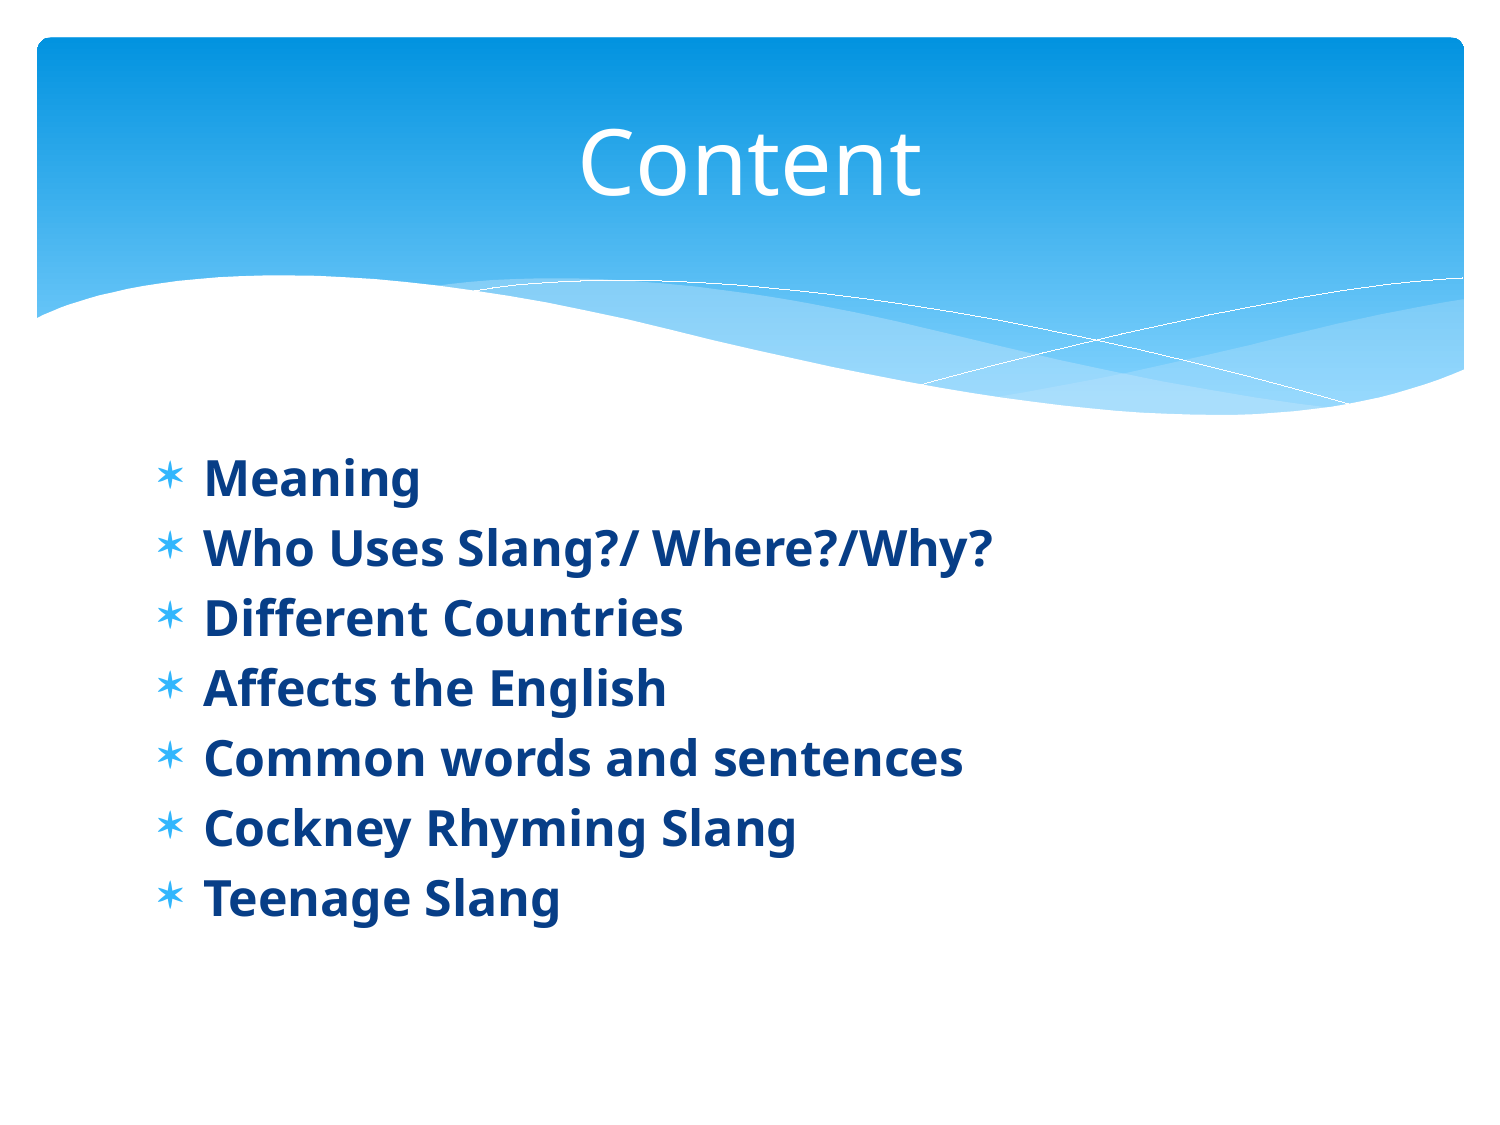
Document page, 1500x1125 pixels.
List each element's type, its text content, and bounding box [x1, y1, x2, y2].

list Meaning Who Uses Slang?/ Where?/Why? Different Countries Affects the English Common words and sentences Cockney Rhyming Slang Teenage Slang [143, 438, 1359, 1005]
title Content [75, 55, 1425, 261]
